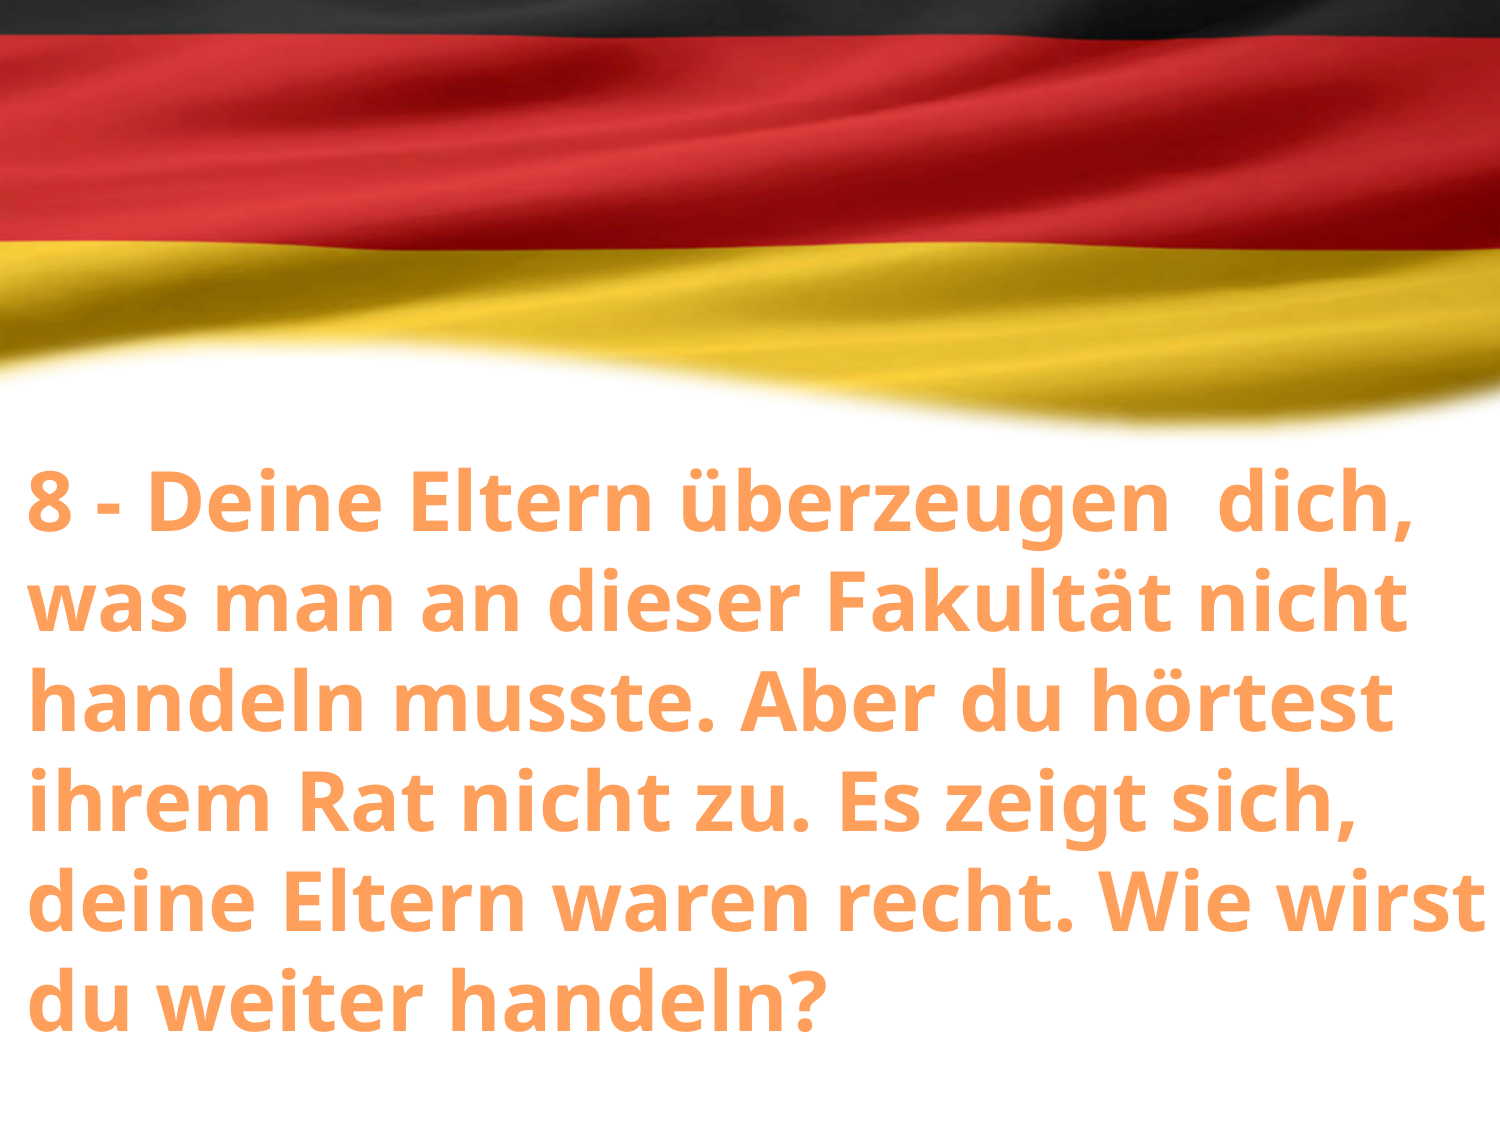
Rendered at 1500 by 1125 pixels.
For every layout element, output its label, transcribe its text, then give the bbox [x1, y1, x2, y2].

text_box 8 - Deine Eltern überzeugen dich, was man an dieser Fakultät nicht handeln musste. Aber du hörtest ihrem Rat nicht zu. Es zeigt sich, deine Eltern waren recht. Wie wirst du weiter handeln? [11, 440, 1500, 1125]
text_box [0, 0, 1500, 414]
